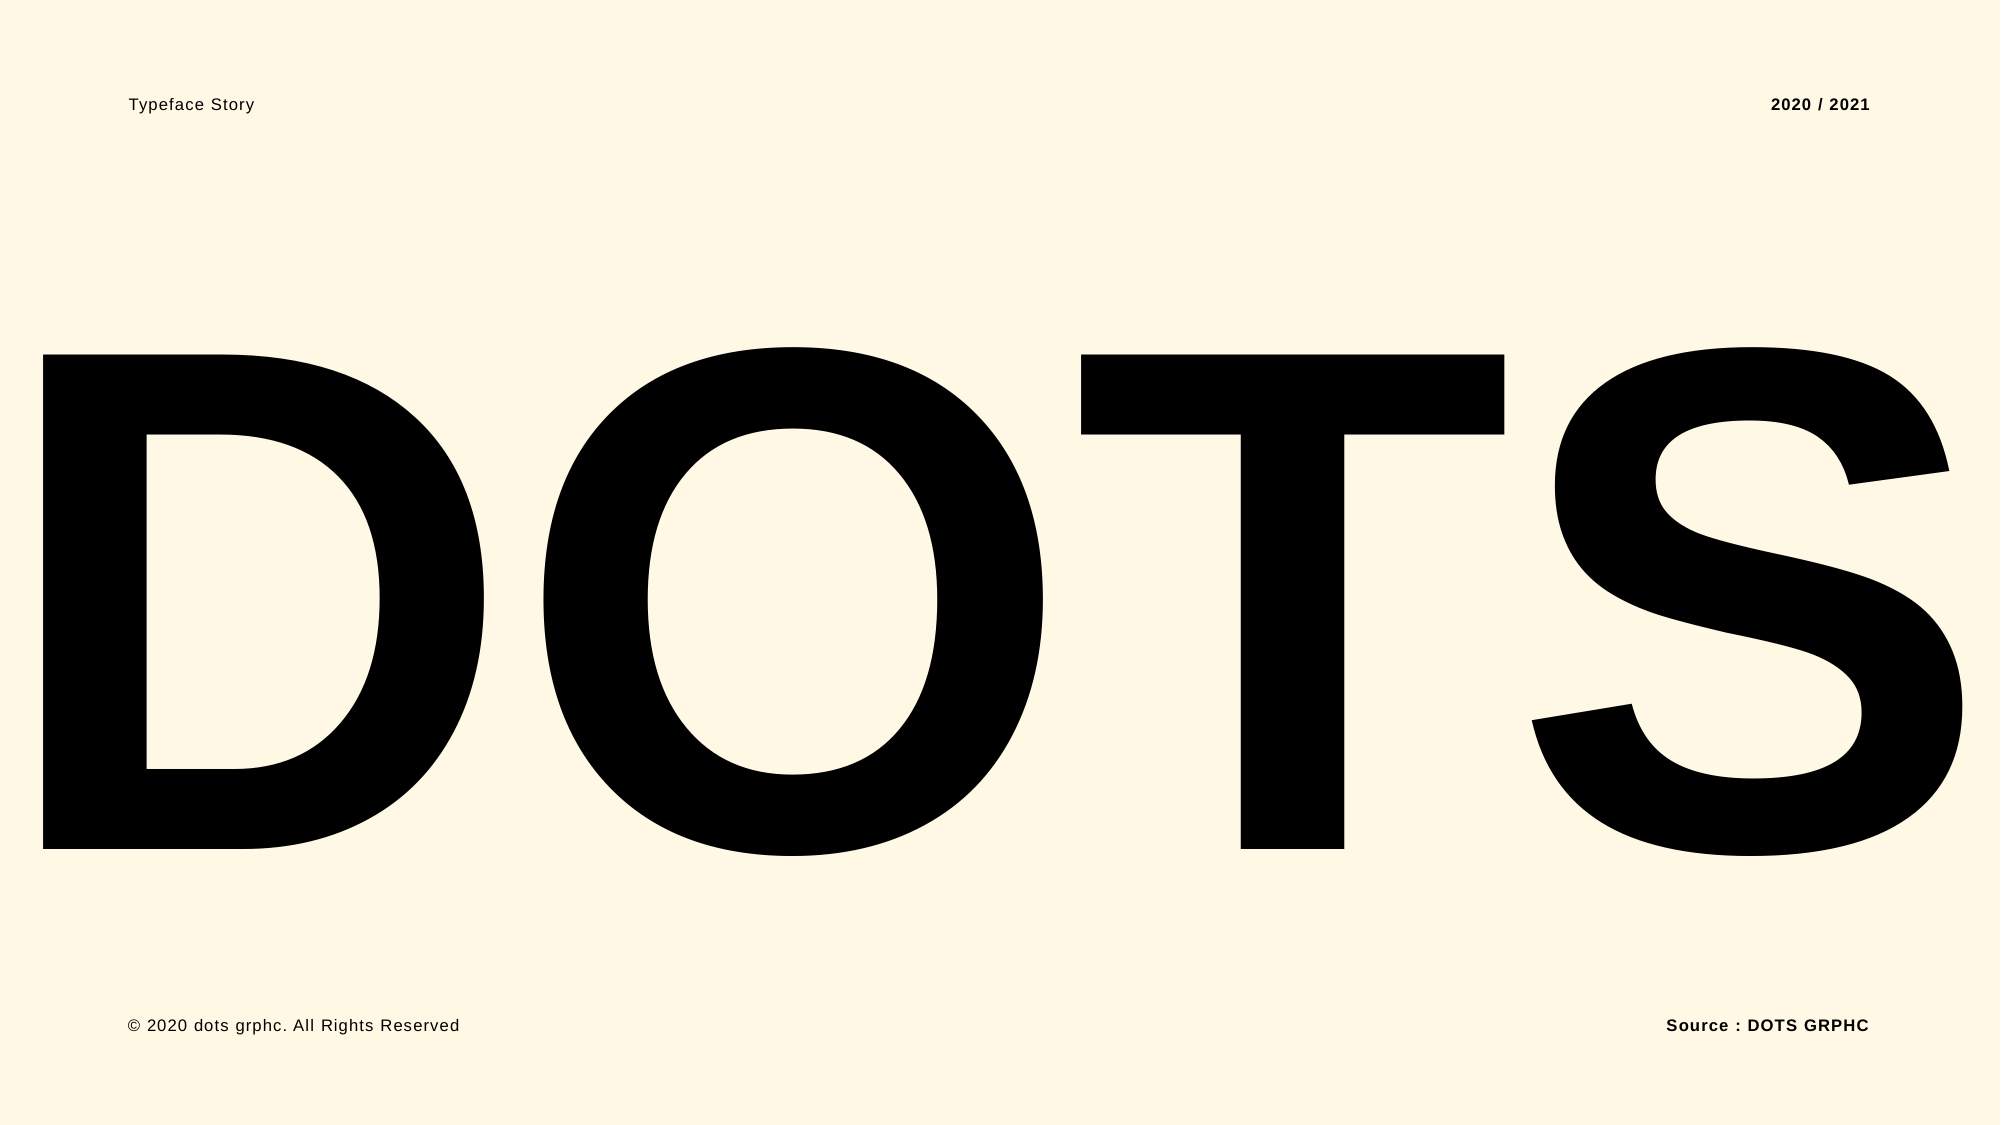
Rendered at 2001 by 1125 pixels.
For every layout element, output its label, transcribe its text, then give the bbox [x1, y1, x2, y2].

text_box DOTS [0, 123, 2000, 1001]
text_box Typeface Story [72, 86, 311, 122]
text_box Source : DOTS GRPHC [1538, 1007, 1884, 1042]
text_box 2020 / 2021 [1688, 86, 1885, 122]
text_box © 2020 dots grphc. All Rights Reserved [113, 1007, 490, 1043]
